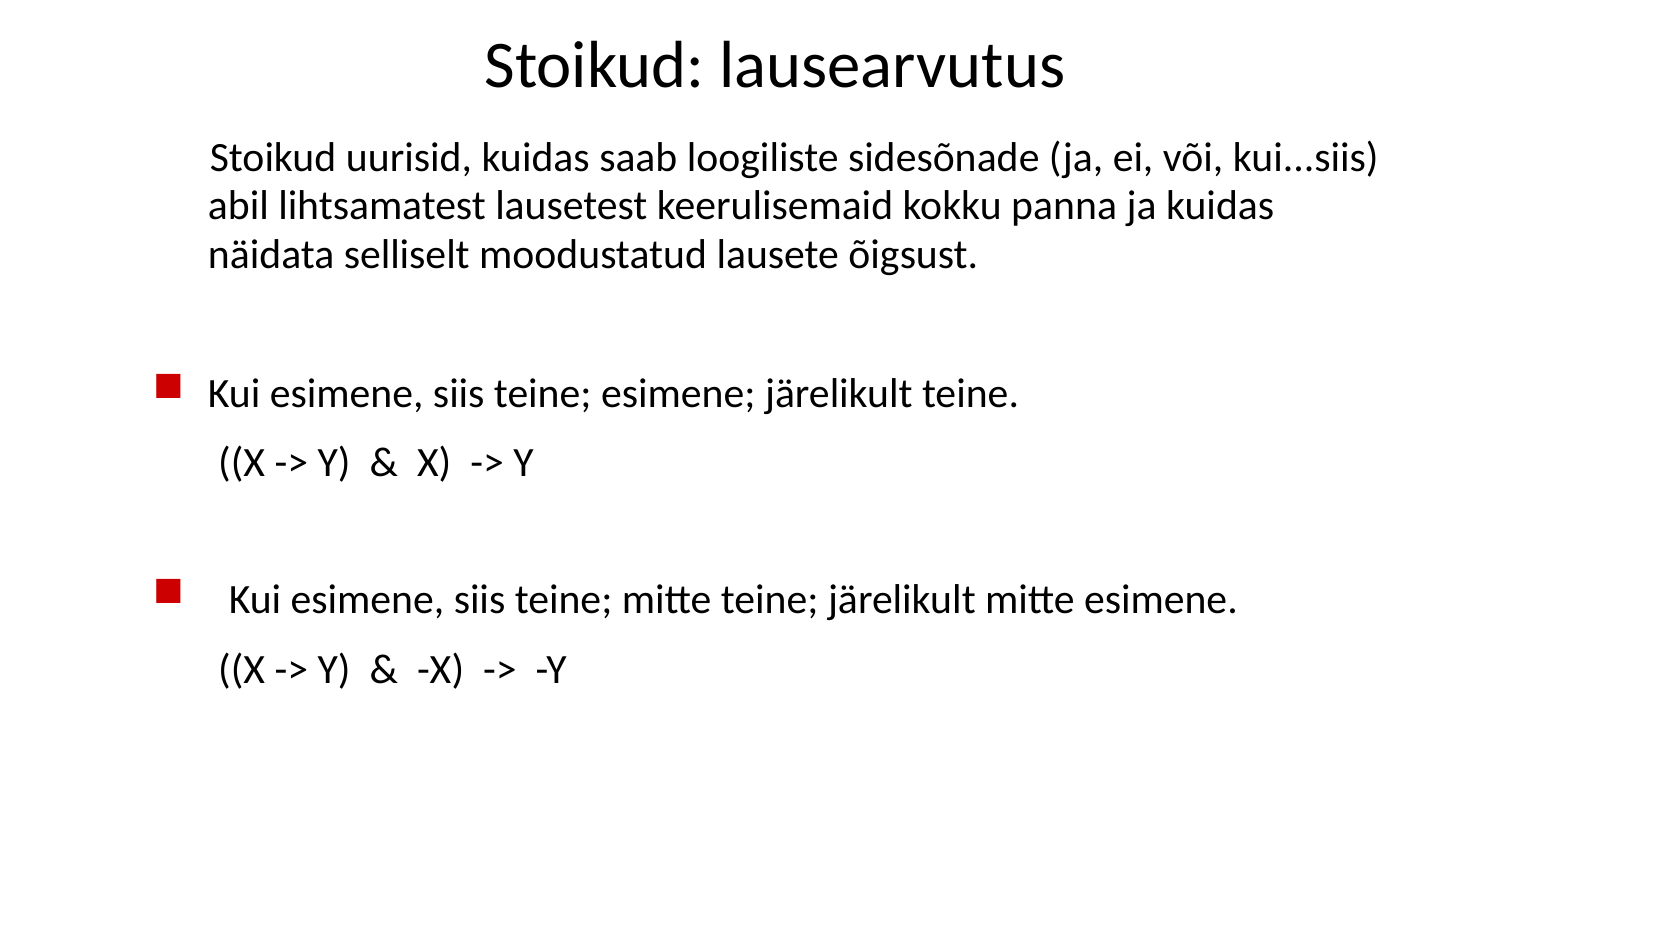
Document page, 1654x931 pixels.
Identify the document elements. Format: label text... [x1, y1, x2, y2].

title Stoikud: lausearvutus [137, 0, 1413, 100]
list Stoikud uurisid, kuidas saab loogiliste sidesõnade (ja, ei, või, kui...siis) abil lihtsamatest lausetest keerulisemaid kokku panna ja kuidas näidata selliselt moodustatud lausete õigsust. Kui esimene, siis teine; esimene; järelikult teine. ((X -> Y) & X) -> Y Kui esimene, siis teine; mitte teine; järelikult mitte esimene. ((X -> Y) & -X) -> -Y [137, 125, 1425, 931]
